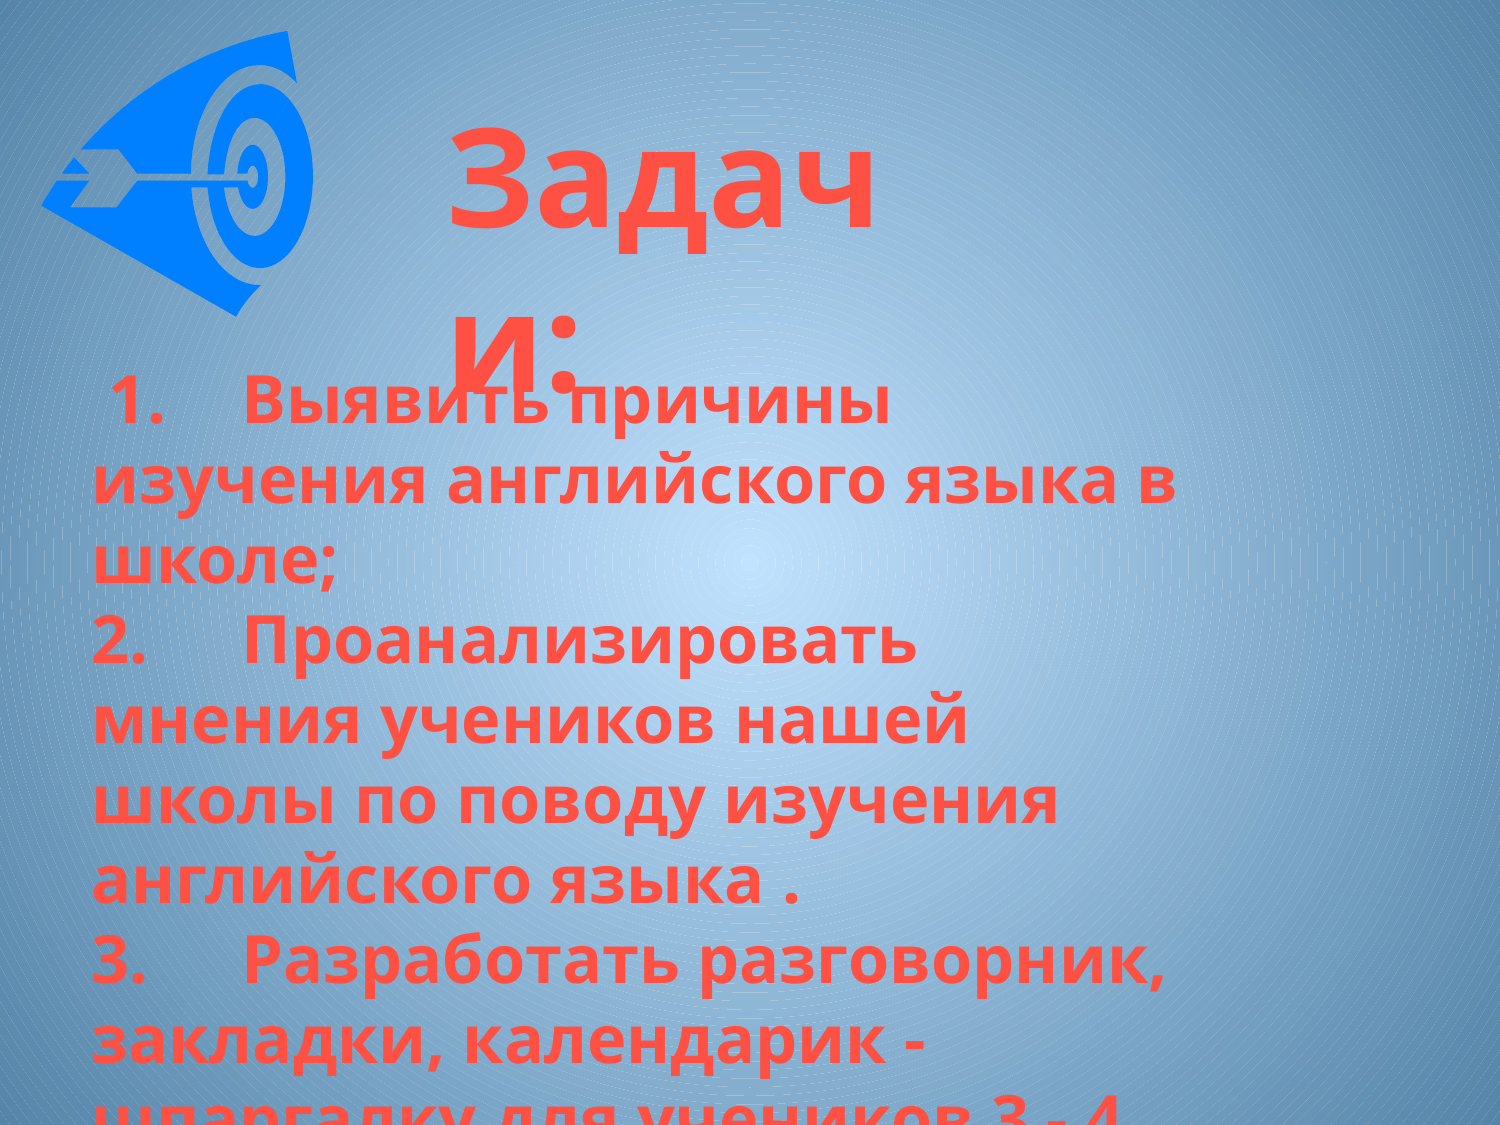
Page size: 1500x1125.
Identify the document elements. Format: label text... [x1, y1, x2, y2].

text_box 1. Выявить причины изучения английского языка в школе; 2. Проанализировать мнения учеников нашей школы по поводу изучения английского языка . 3. Разработать разговорник, закладки, календарик - шпаргалку для учеников 3 - 4 классов, а так же памятку для изучающих английский язык в школе. [76, 349, 1211, 1125]
picture [41, 30, 314, 317]
text_box Задачи: [431, 82, 939, 428]
